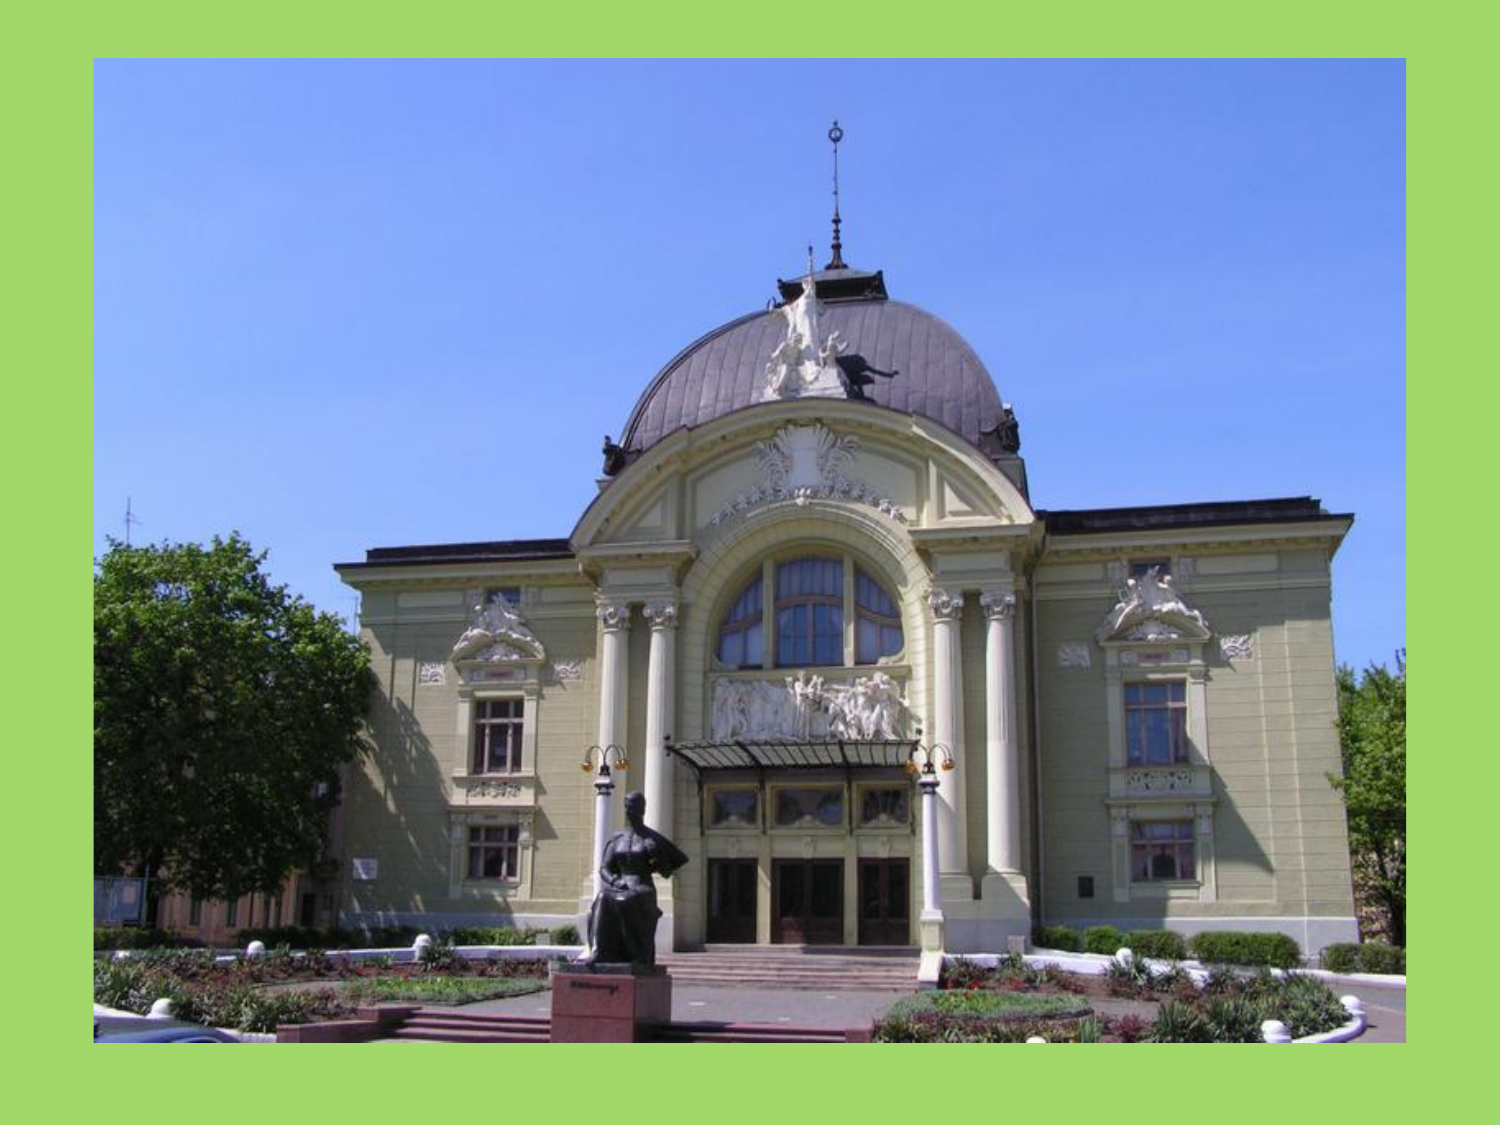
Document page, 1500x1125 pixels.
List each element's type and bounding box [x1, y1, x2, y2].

list [93, 58, 1407, 1044]
